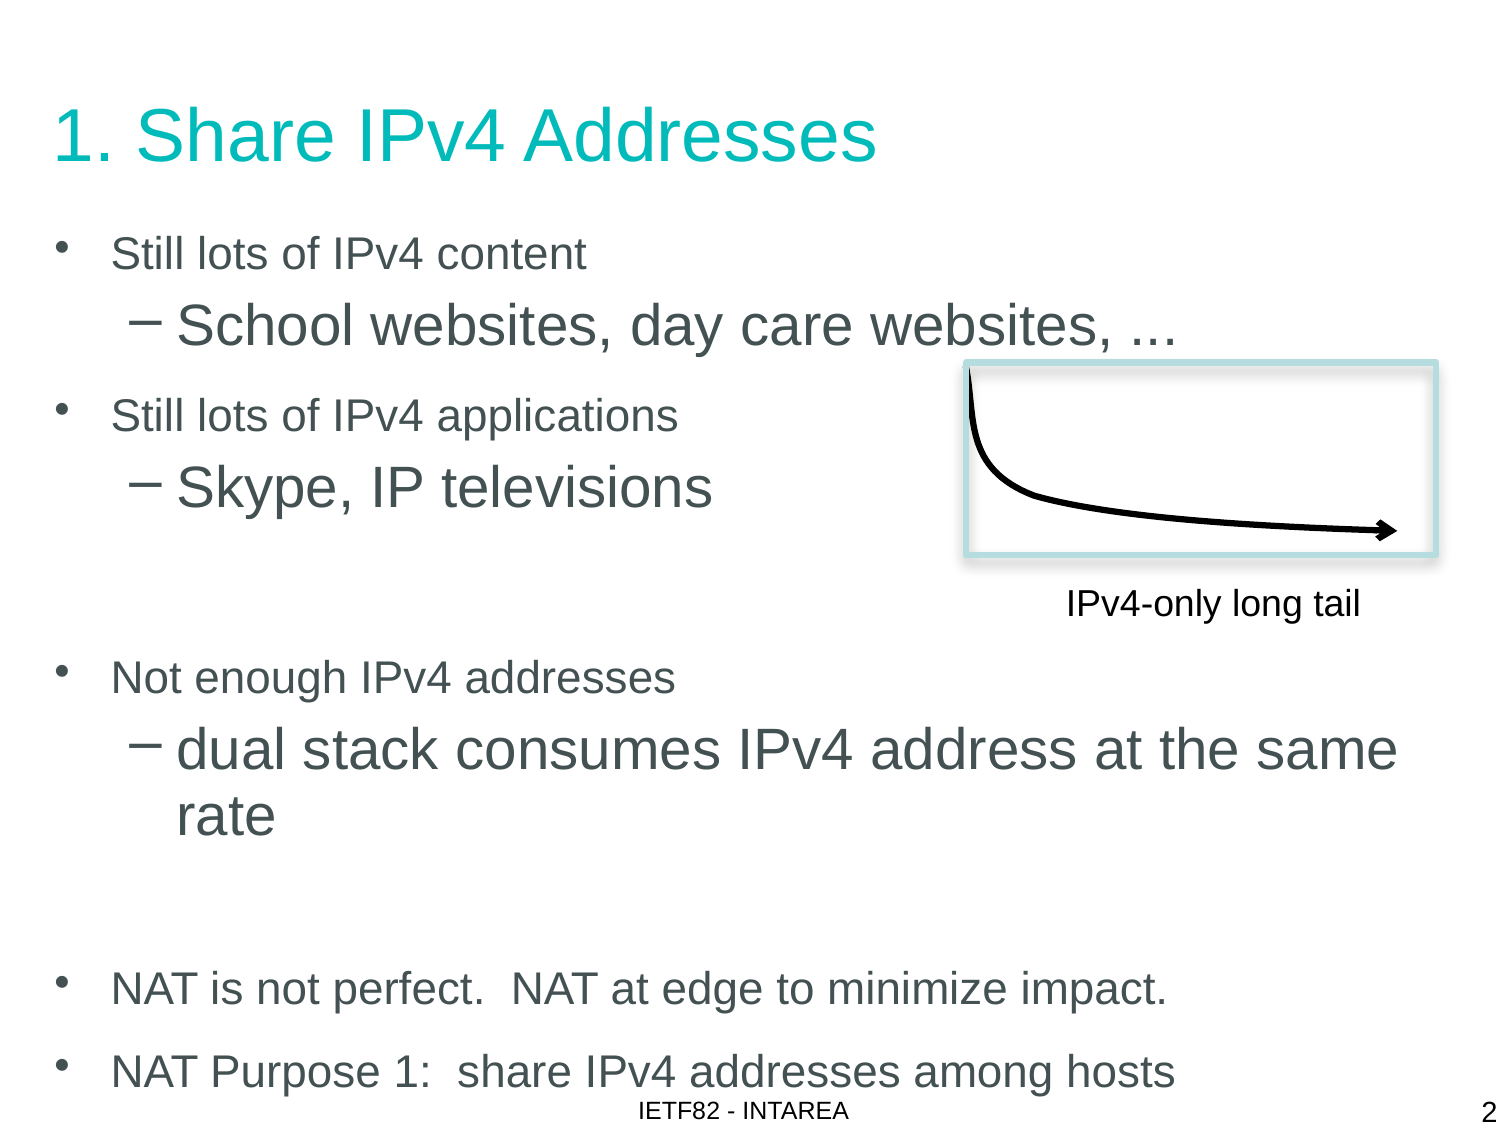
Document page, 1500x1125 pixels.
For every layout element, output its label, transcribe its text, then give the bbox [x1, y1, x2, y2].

title 1. Share IPv4 Addresses [37, 70, 1447, 209]
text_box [962, 362, 1437, 633]
list Still lots of IPv4 content School websites, day care websites, ... Still lots of IPv4 applications Skype, IP televisions Not enough IPv4 addresses dual stack consumes IPv4 address at the same rate NAT is not perfect. NAT at edge to minimize impact. NAT Purpose 1: share IPv4 addresses among hosts [39, 220, 1447, 1036]
slide_number 2 [1162, 1085, 1500, 1125]
footer IETF82 - INTAREA [462, 1087, 1026, 1125]
